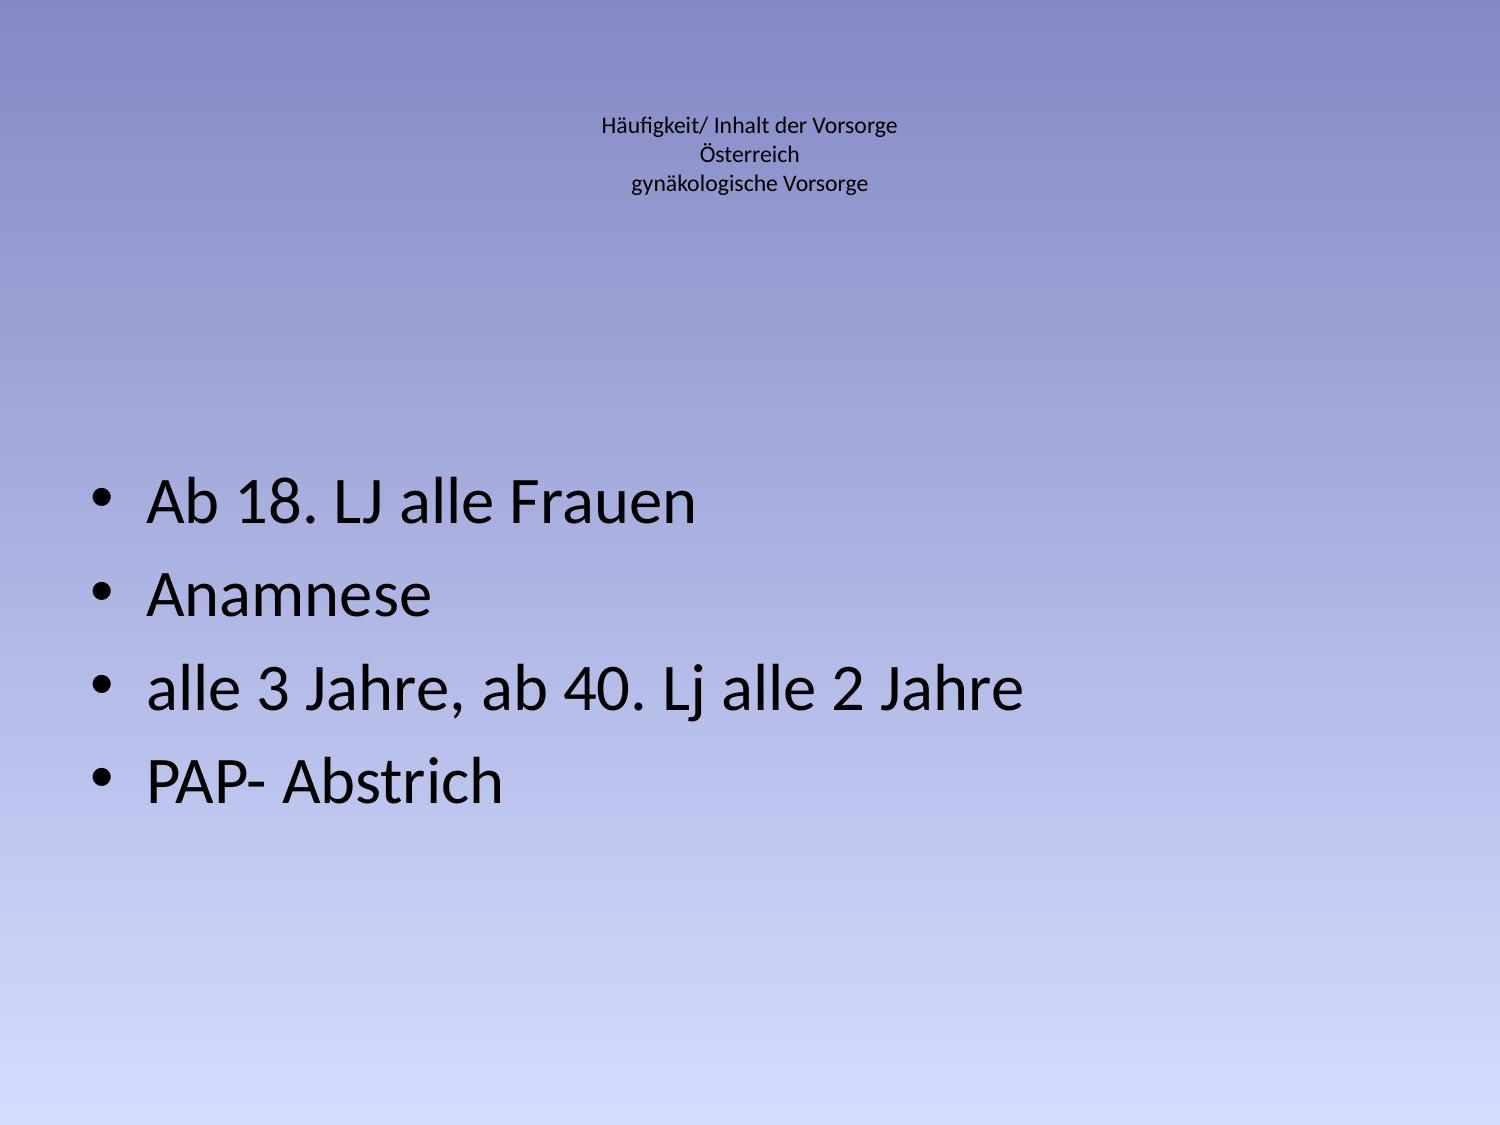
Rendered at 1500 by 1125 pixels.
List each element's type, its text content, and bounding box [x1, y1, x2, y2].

list Ab 18. LJ alle Frauen Anamnese alle 3 Jahre, ab 40. Lj alle 2 Jahre PAP- Abstrich [75, 262, 1425, 1005]
title Häufigkeit/ Inhalt der Vorsorge Österreich gynäkologische Vorsorge [75, 45, 1425, 233]
